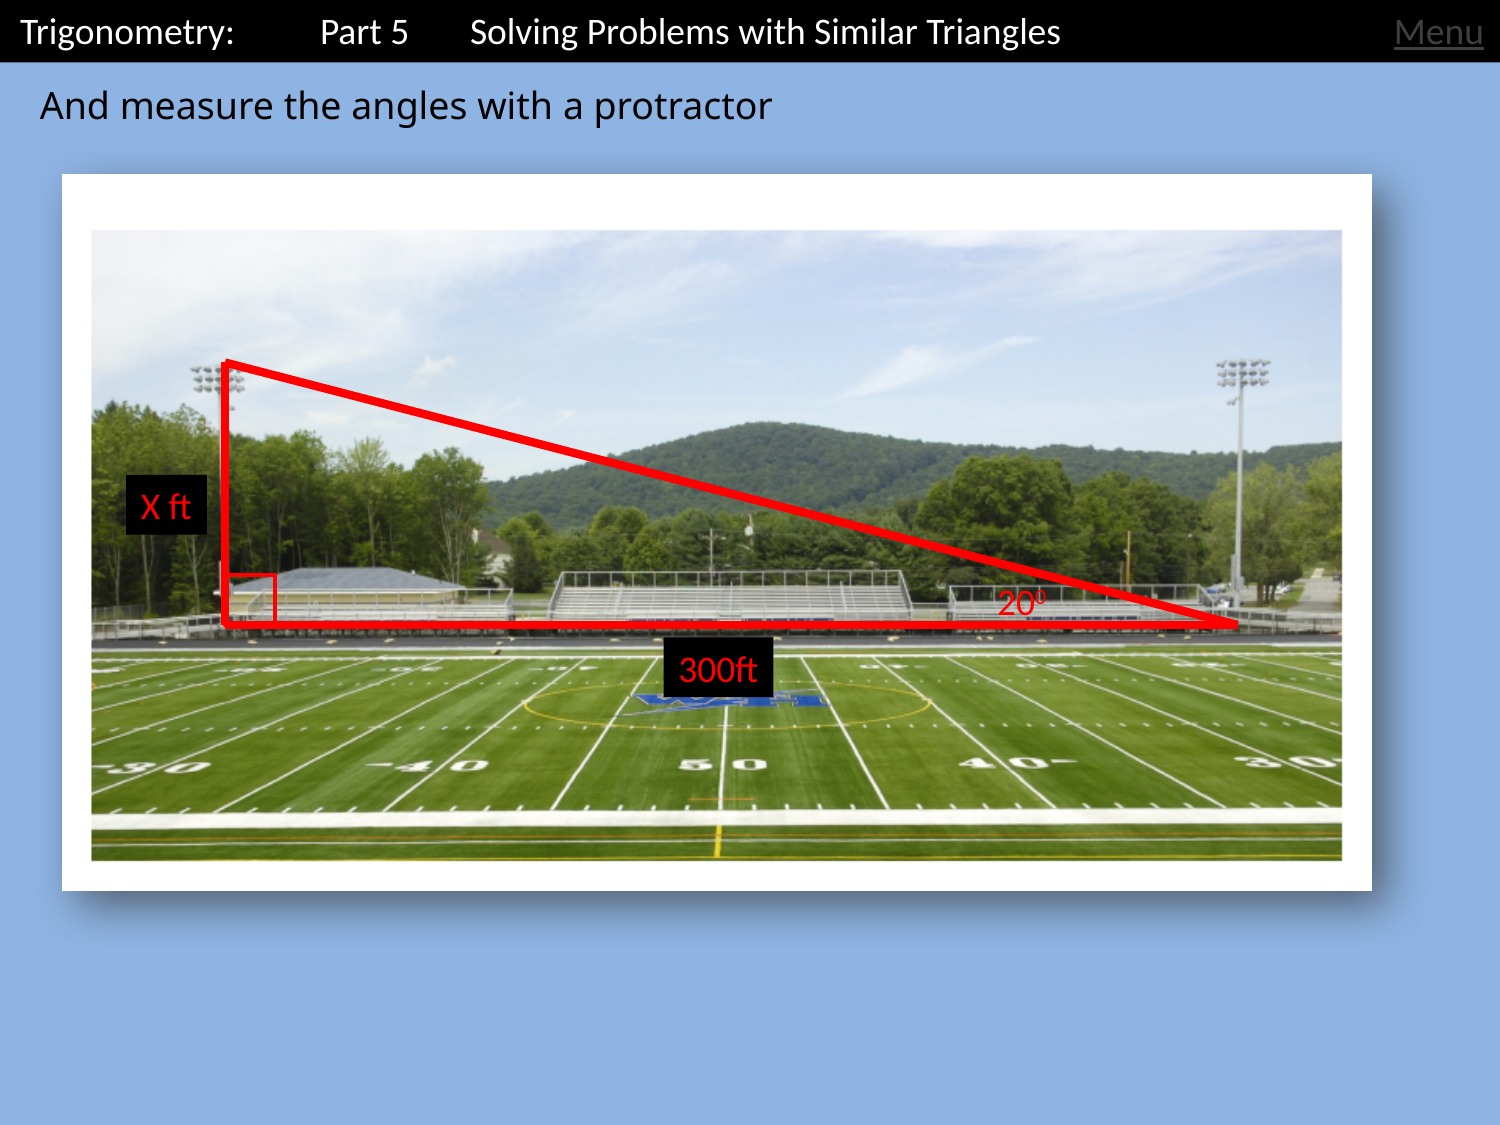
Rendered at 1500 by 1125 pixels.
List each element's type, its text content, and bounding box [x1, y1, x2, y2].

picture [62, 174, 1372, 891]
text_box [1086, 0, 1500, 64]
text_box And measure the angles with a protractor [24, 74, 1475, 180]
text_box Trigonometry: Part 5 Solving Problems with Similar Triangles [5, 0, 1086, 105]
text_box [0, 0, 5, 64]
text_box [224, 362, 1238, 626]
text_box Menu [1379, 0, 1500, 60]
